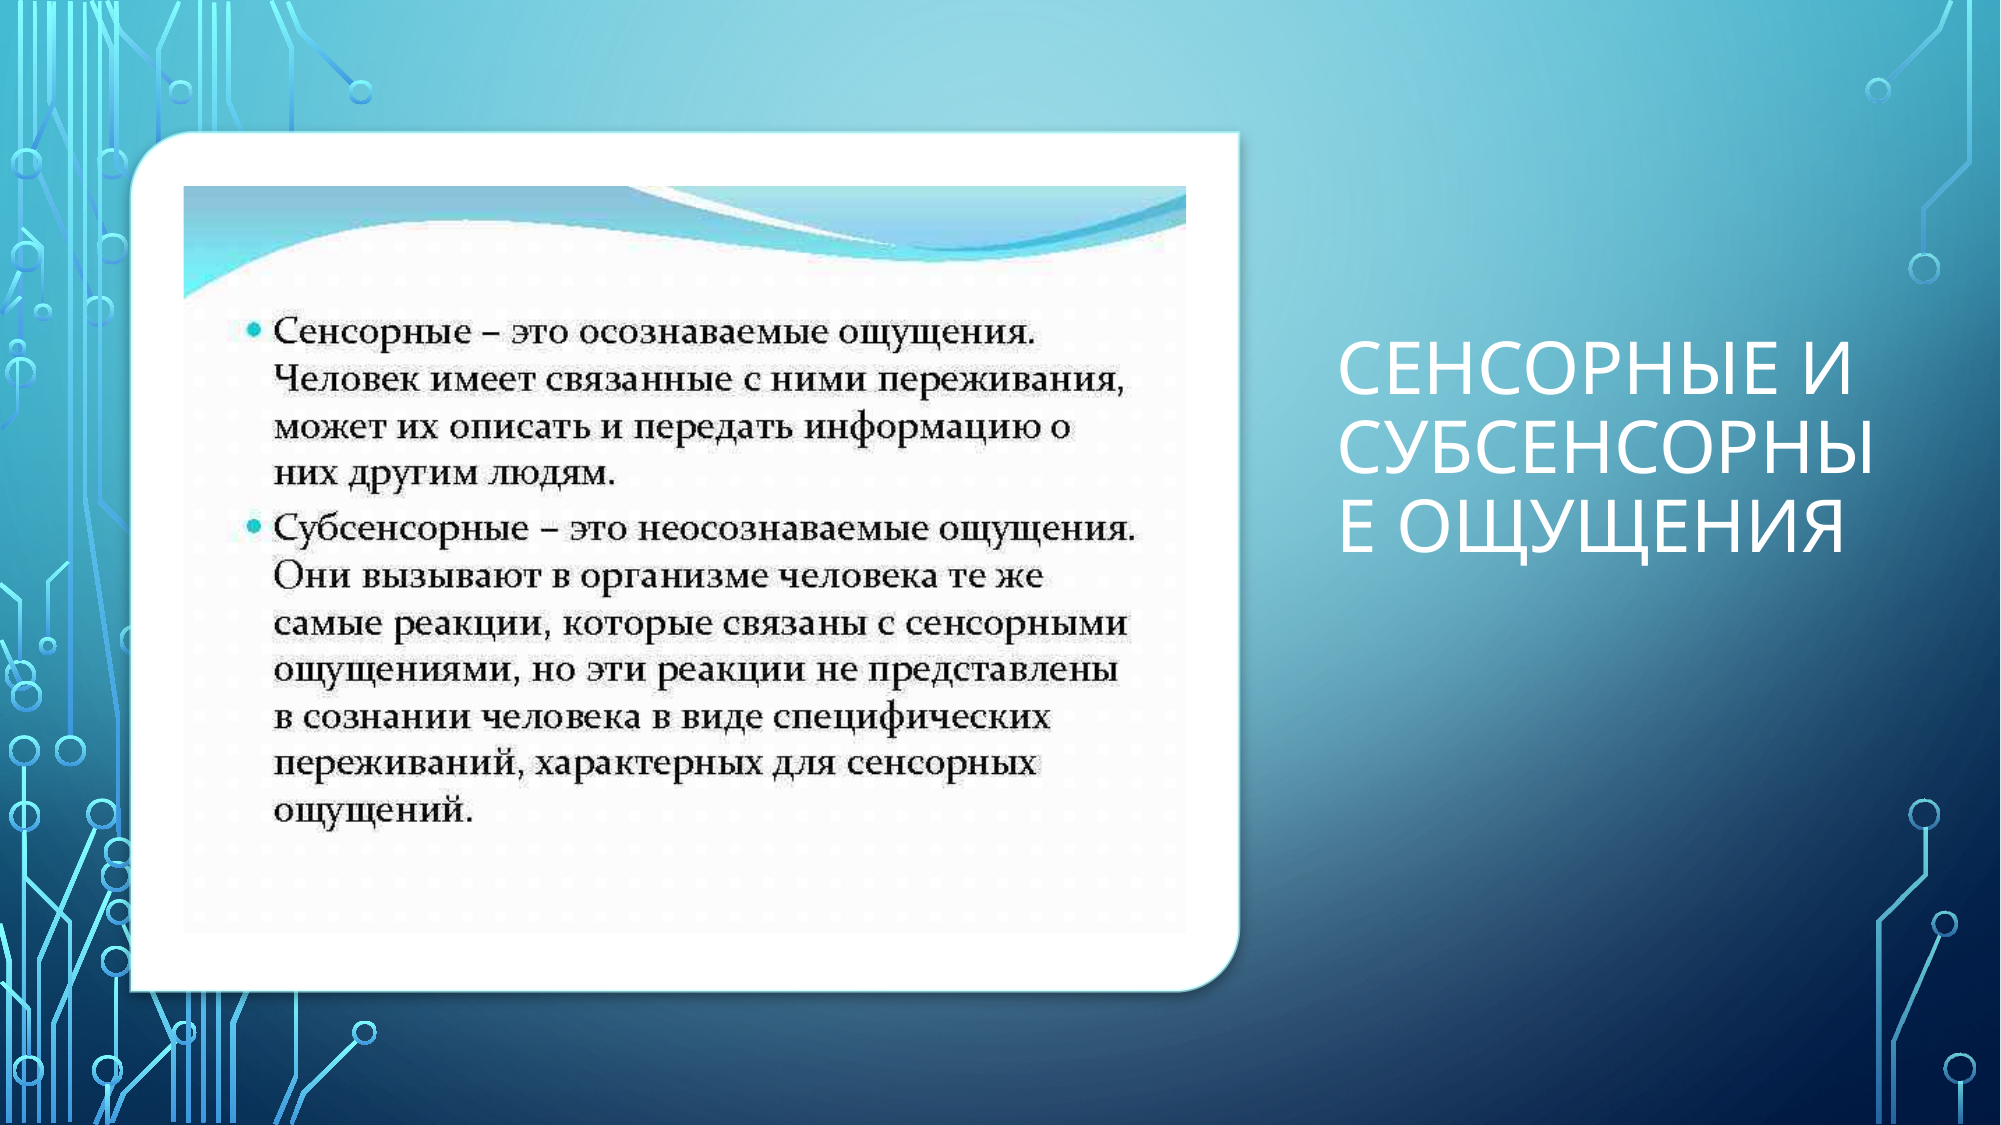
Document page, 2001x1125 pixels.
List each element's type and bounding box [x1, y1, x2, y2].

picture [183, 0, 2000, 1125]
text_box [0, 0, 379, 1125]
